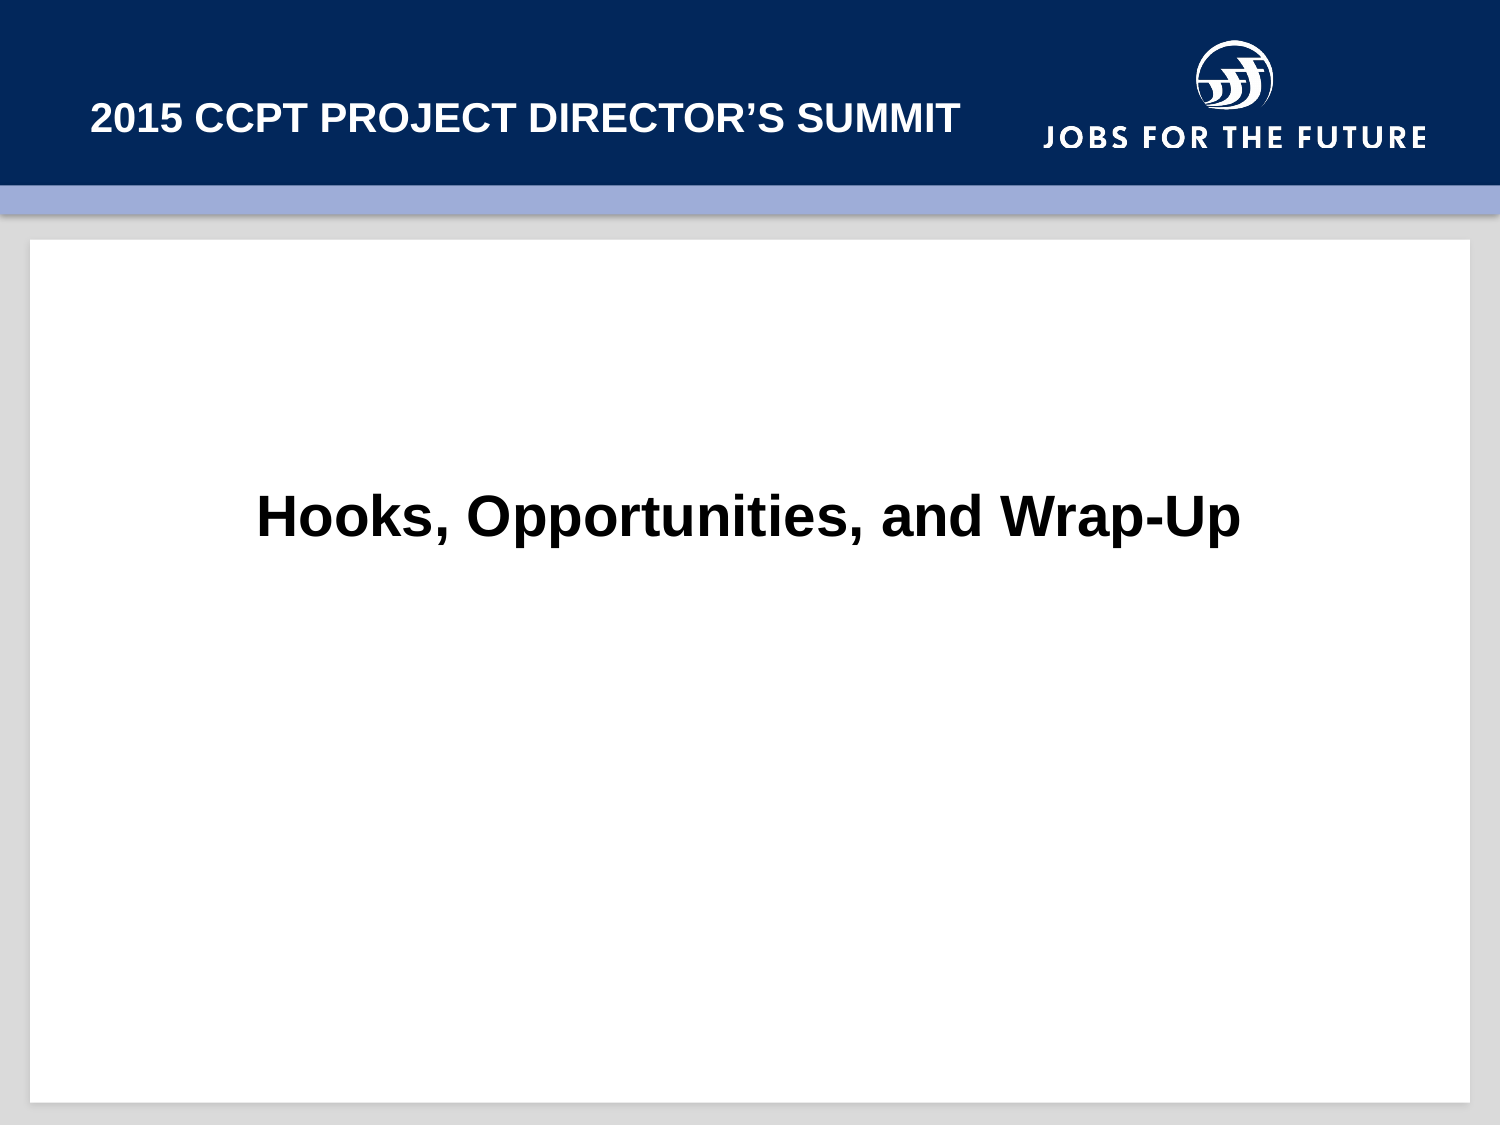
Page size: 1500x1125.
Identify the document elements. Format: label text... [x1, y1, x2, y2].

list Hooks, Opportunities, and Wrap-Up [75, 281, 1425, 1041]
title 2015 CCPT PROJECT DIRECTOR’s SUMMIT [75, 45, 1013, 188]
